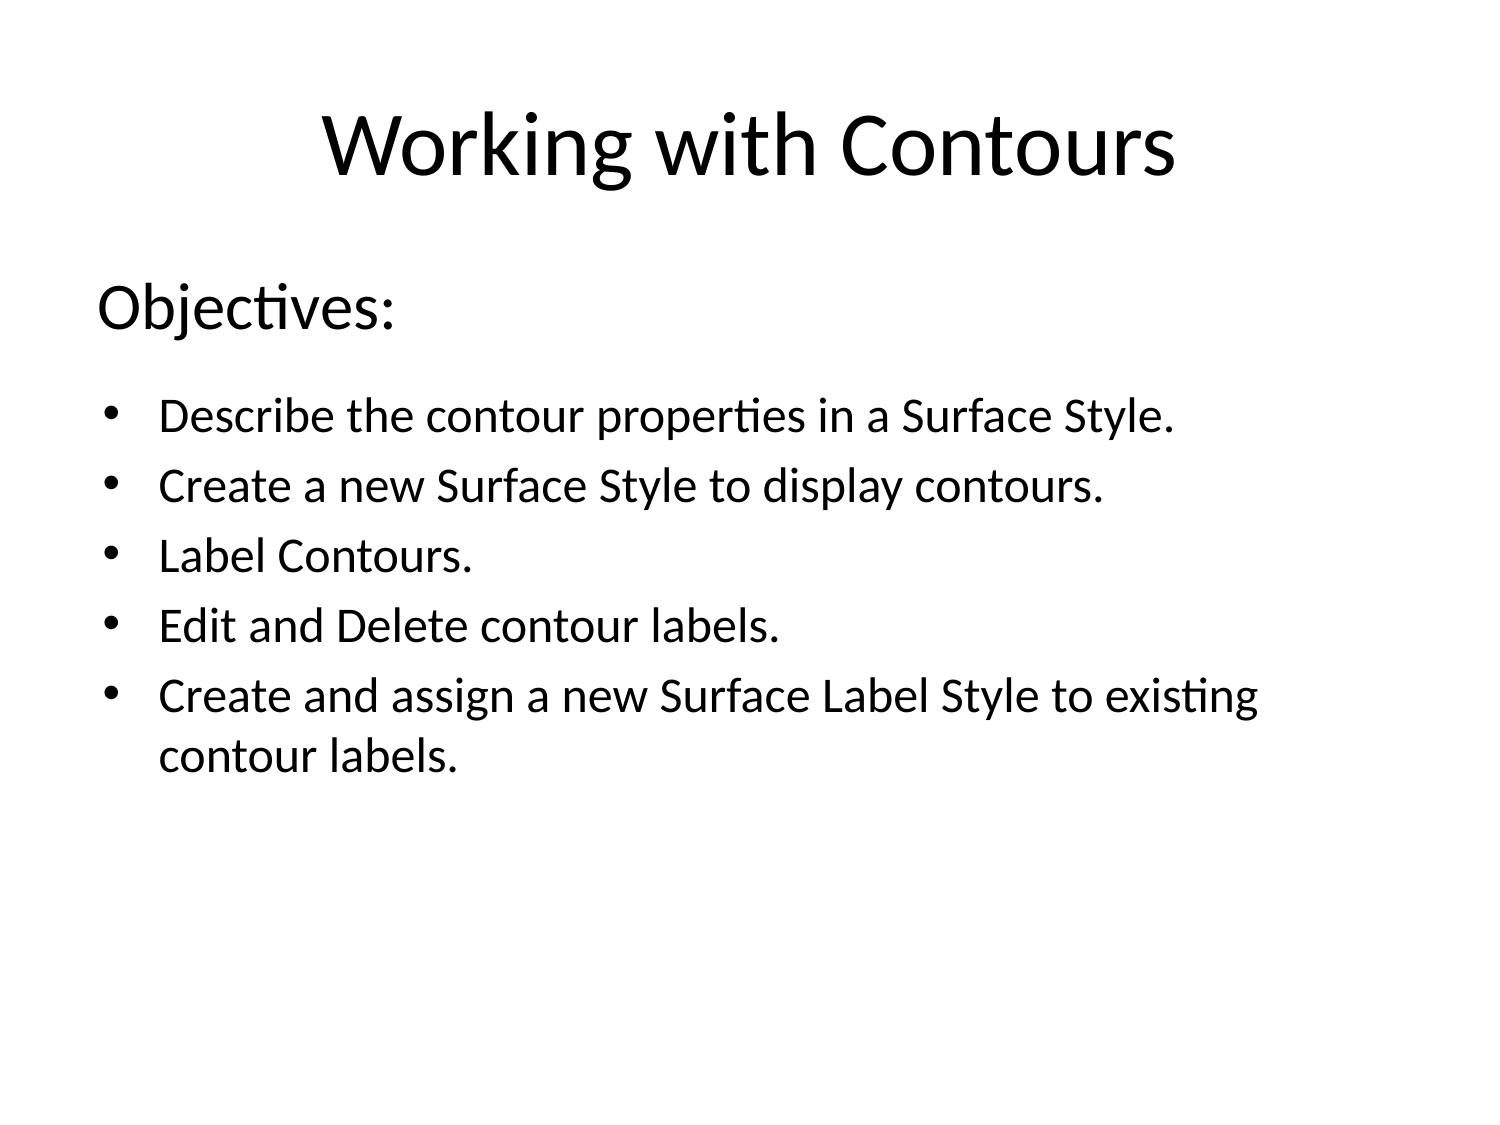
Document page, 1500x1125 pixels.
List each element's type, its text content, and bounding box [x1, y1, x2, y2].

text_box Objectives: [37, 237, 413, 350]
title Working with Contours [75, 45, 1425, 233]
list Describe the contour properties in a Surface Style. Create a new Surface Style to display contours. Label Contours. Edit and Delete contour labels. Create and assign a new Surface Label Style to existing contour labels. [87, 375, 1425, 1013]
